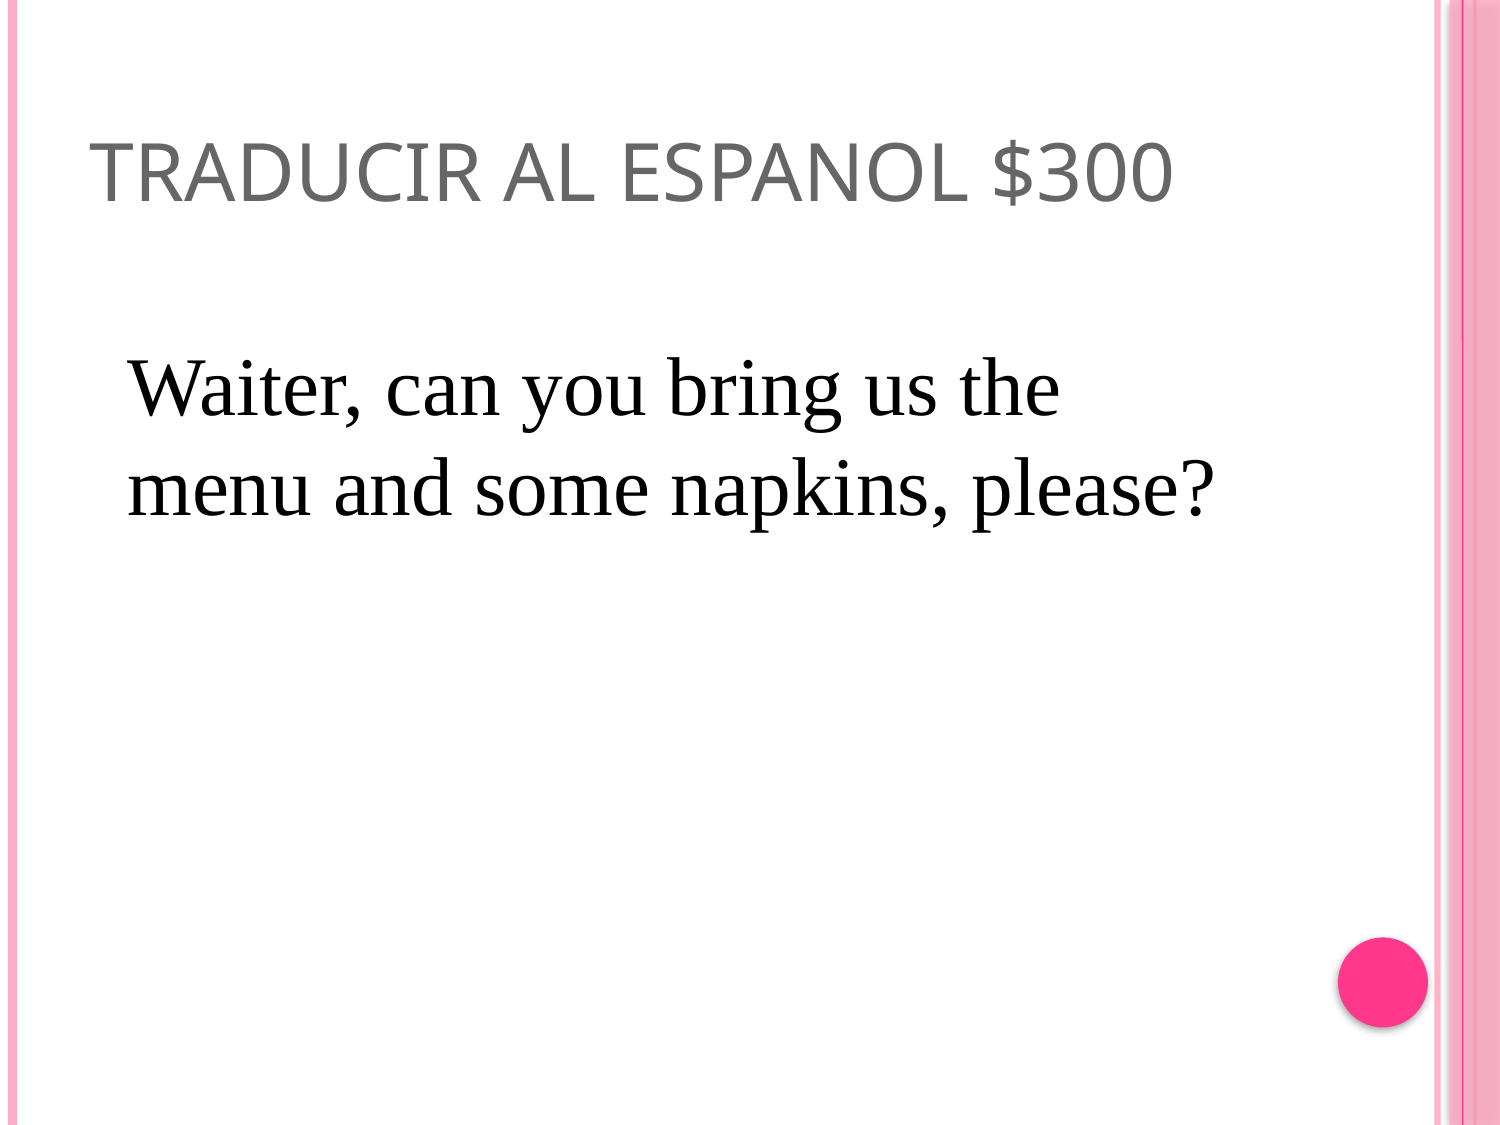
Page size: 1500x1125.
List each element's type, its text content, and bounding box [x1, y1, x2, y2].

title Traducir al espanol $300 [75, 37, 1300, 225]
text_box Waiter, can you bring us the menu and some napkins, please? [112, 324, 1238, 540]
